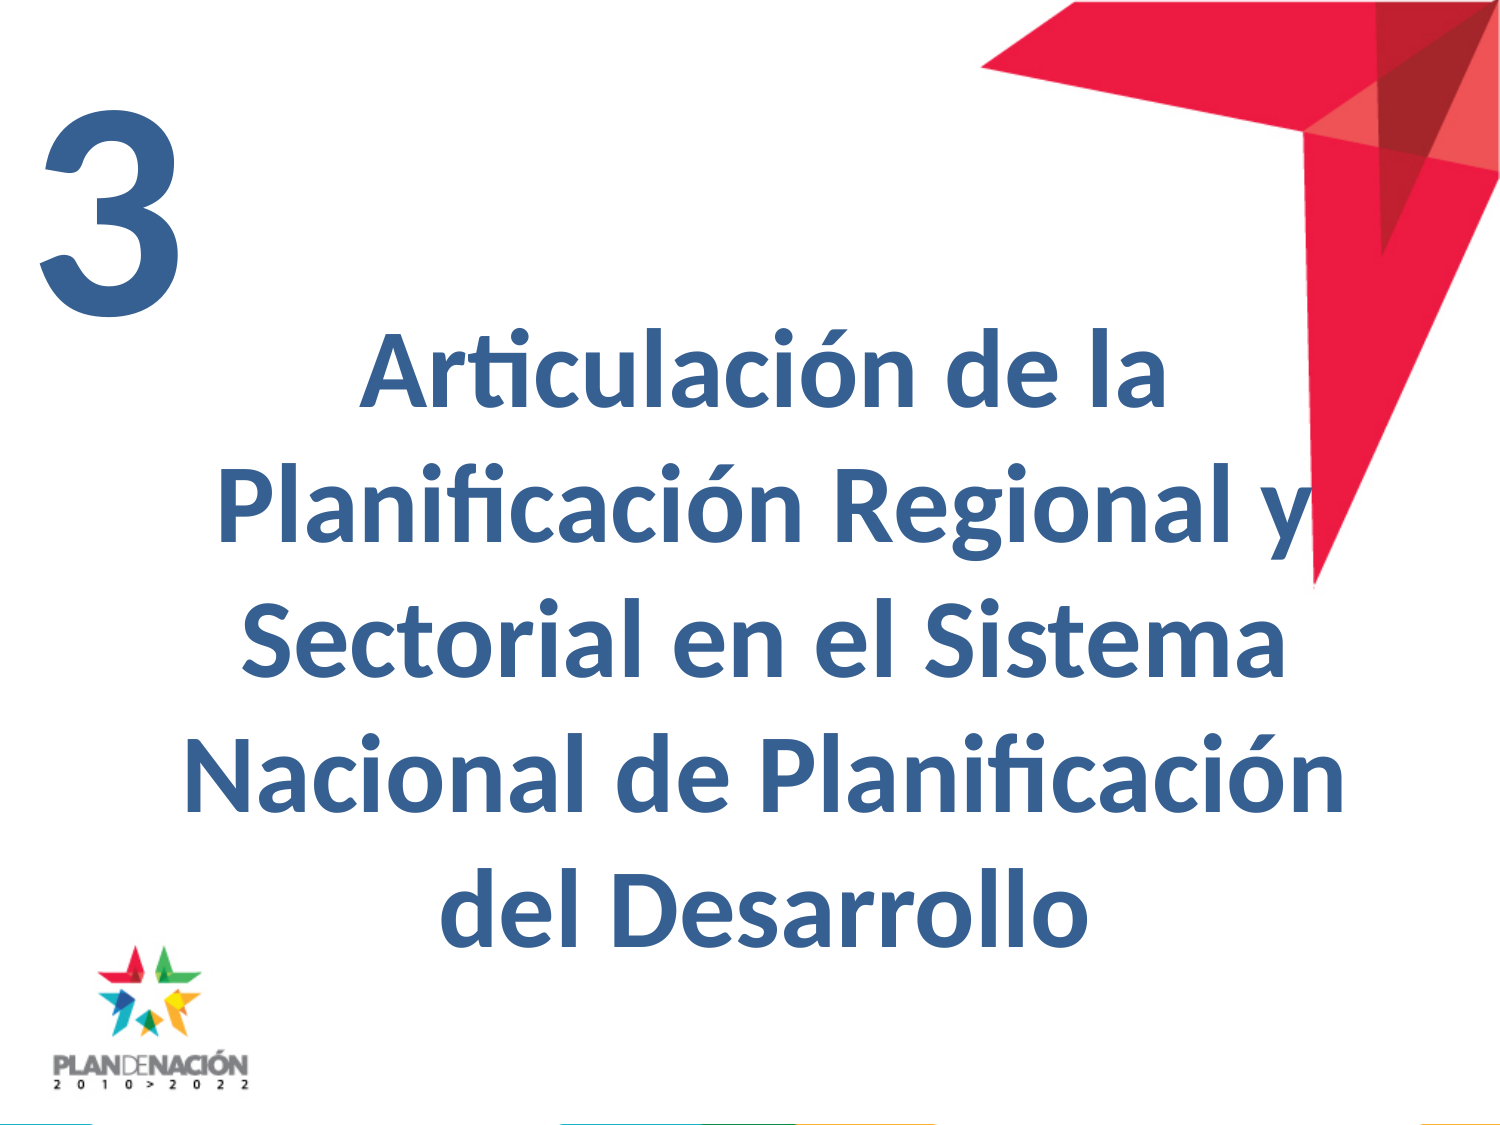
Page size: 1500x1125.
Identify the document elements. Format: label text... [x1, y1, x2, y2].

text_box 3 [13, 0, 202, 386]
picture [0, 0, 1500, 1125]
text_box Articulación de la Planificación Regional y Sectorial en el Sistema Nacional de Planificación del Desarrollo [116, 287, 1414, 978]
